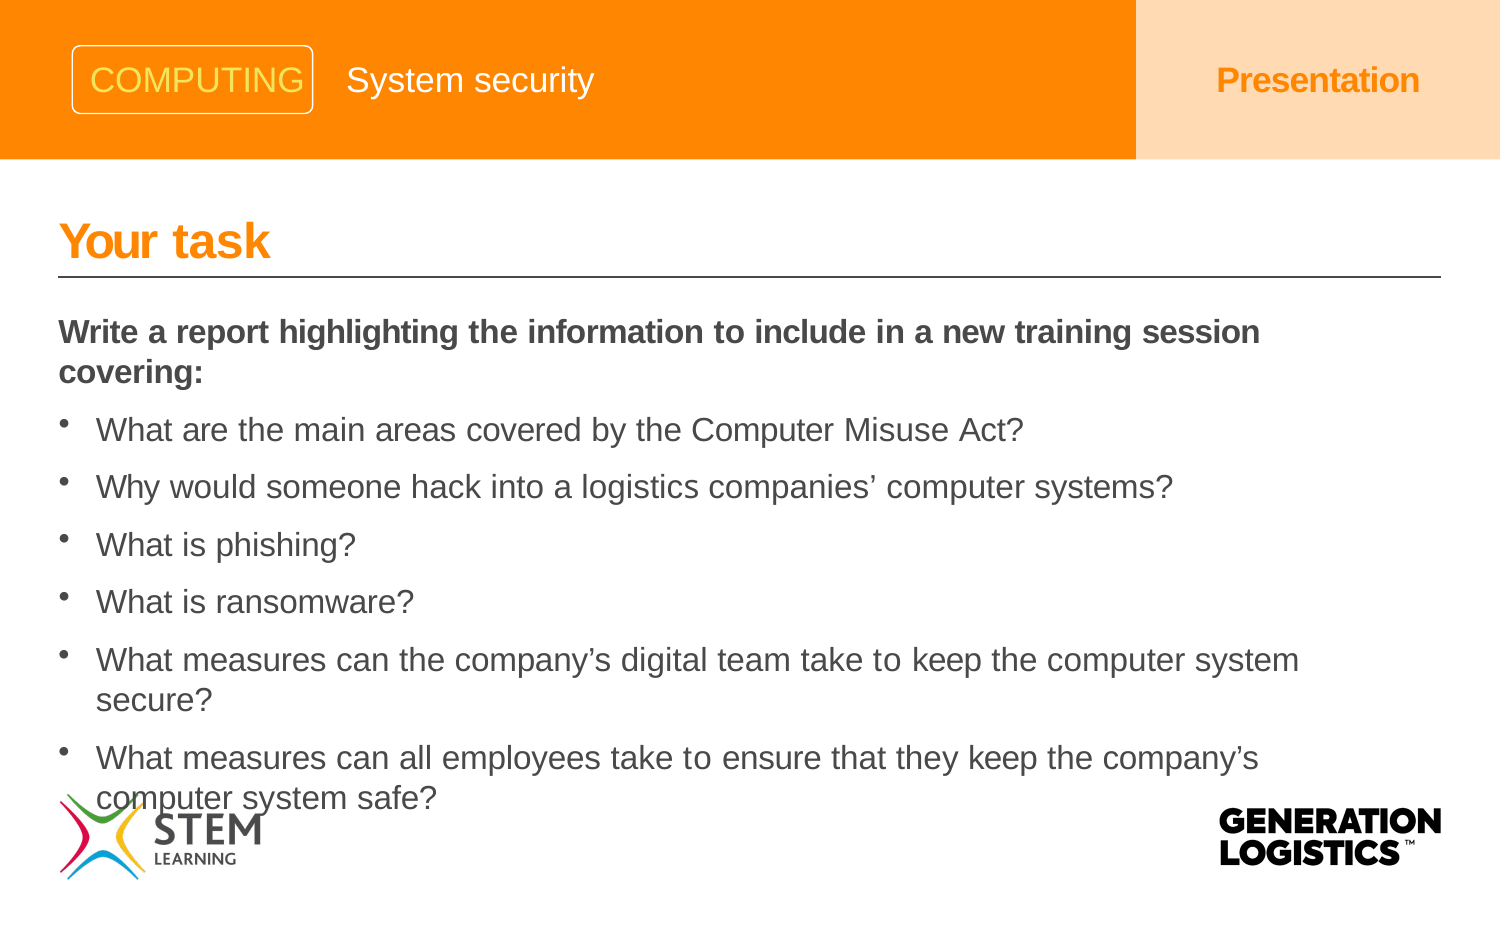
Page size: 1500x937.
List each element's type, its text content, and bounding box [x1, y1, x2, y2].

picture [59, 839, 261, 880]
picture [1219, 807, 1441, 866]
title System security [344, 55, 605, 214]
text_box Your task [56, 205, 272, 268]
text_box [72, 45, 313, 114]
list Write a report highlighting the information to include in a new training session covering: What are the main areas covered by the Computer Misuse Act? Why would someone hack into a logistics companies’ computer systems? What is phishing? What is ransomware? What measures can the company’s digital team take to keep the computer system secure? What measures can all employees take to ensure that they keep the company’s computer system safe? [56, 290, 1404, 839]
text_box Presentation [1214, 55, 1423, 100]
